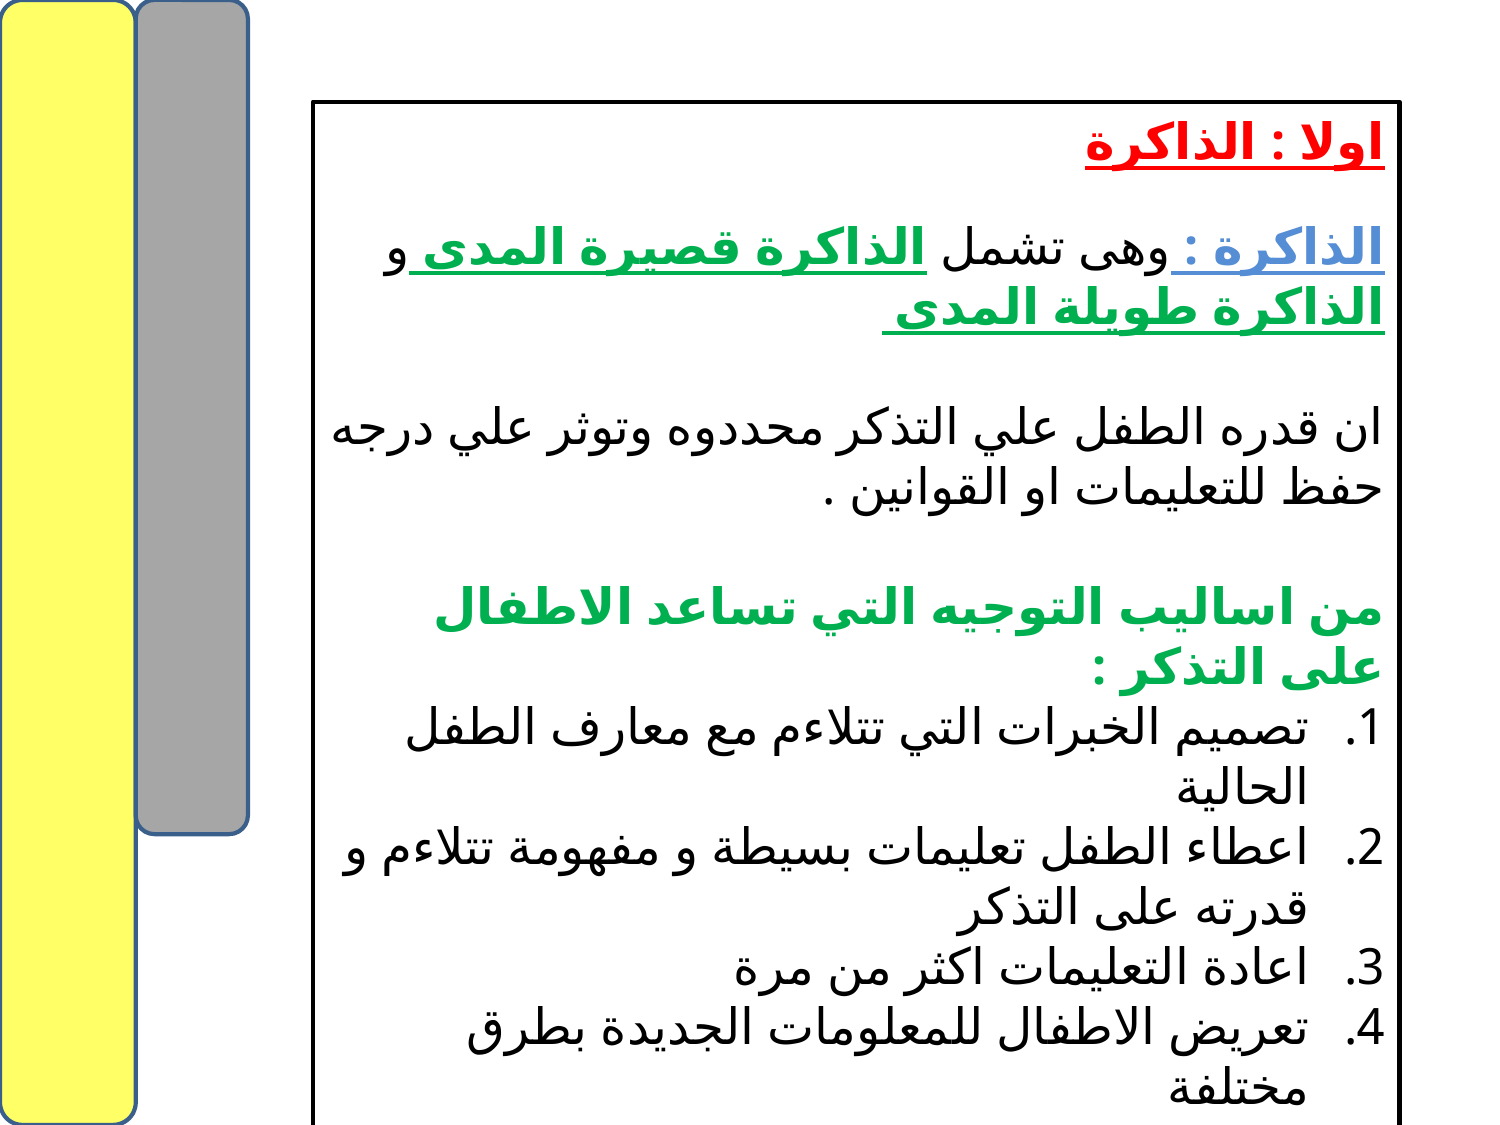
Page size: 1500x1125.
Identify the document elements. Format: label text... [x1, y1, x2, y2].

text_box [0, 0, 138, 1125]
text_box [133, 0, 251, 837]
text_box اولا : الذاكرة الذاكرة : وهى تشمل الذاكرة قصيرة المدى و الذاكرة طويلة المدى ان قدره الطفل علي التذكر محددوه وتوثر علي درجه حفظ للتعليمات او القوانين . من اساليب التوجيه التي تساعد الاطفال على التذكر : تصميم الخبرات التي تتلاءم مع معارف الطفل الحالية اعطاء الطفل تعليمات بسيطة و مفهومة تتلاءم و قدرته على التذكر اعادة التعليمات اكثر من مرة تعريض الاطفال للمعلومات الجديدة بطرق مختلفة استخدام و تطوير اجهزه تساعد على التذكر توفير الفرص للأطفال للمشاركة في تعلم معلومات جديدة [311, 100, 1402, 1125]
